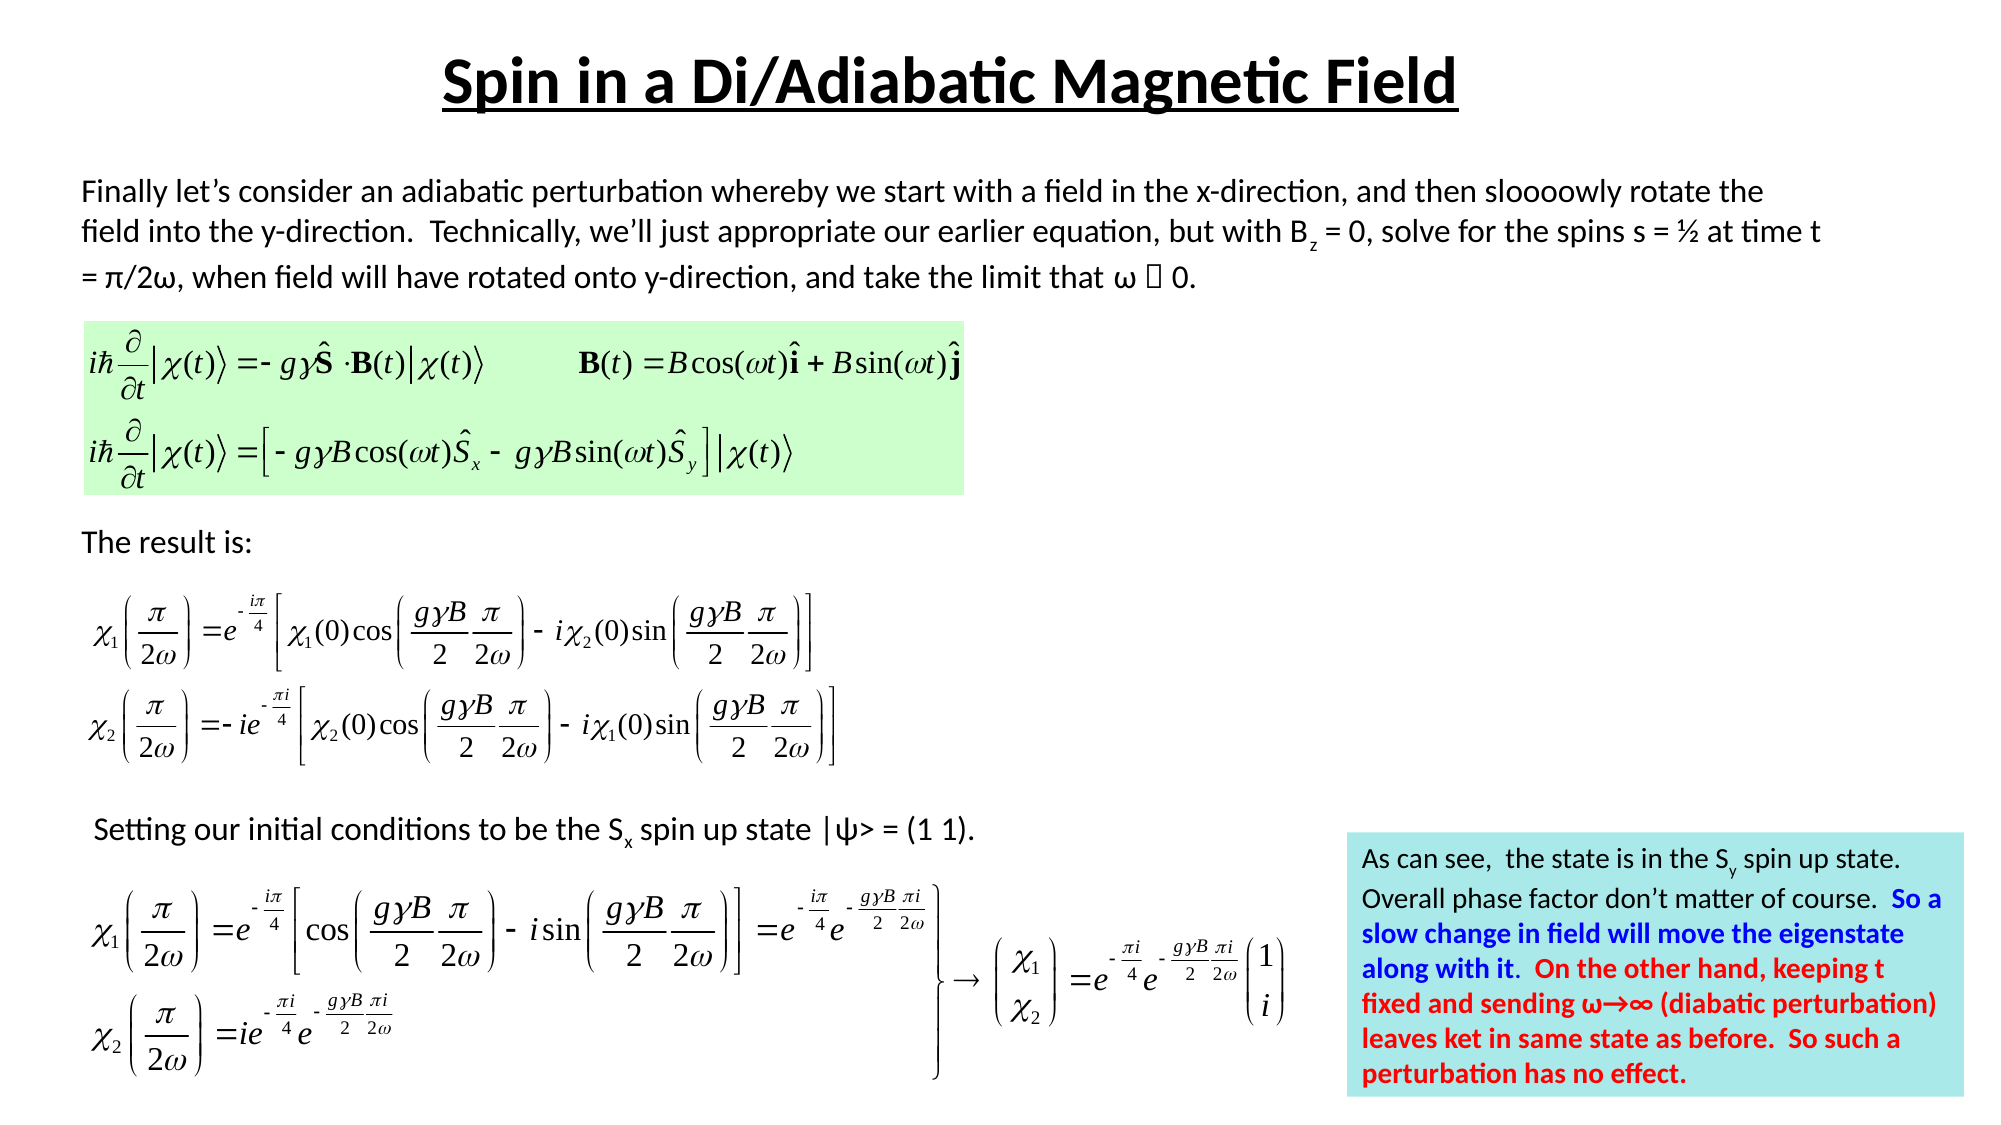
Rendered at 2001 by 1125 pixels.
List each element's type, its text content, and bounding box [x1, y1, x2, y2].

text_box As can see, the state is in the Sy spin up state. Overall phase factor don’t matter of course. So a slow change in field will move the eigenstate along with it. On the other hand, keeping t fixed and sending ω→∞ (diabatic perturbation) leaves ket in same state as before. So such a perturbation has no effect. [1347, 832, 1964, 1097]
text_box Spin in a Di/Adiabatic Magnetic Field [427, 29, 1501, 125]
text_box The result is: [66, 512, 291, 567]
text_box Setting our initial conditions to be the Sx spin up state |ψ> = (1 1). [78, 799, 1022, 860]
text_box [84, 321, 965, 496]
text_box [83, 587, 845, 773]
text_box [80, 877, 1294, 1088]
text_box Finally let’s consider an adiabatic perturbation whereby we start with a field in the x-direction, and then sloooowly rotate the field into the y-direction. Technically, we’ll just appropriate our earlier equation, but with Bz = 0, solve for the spins s = ½ at time t = π/2ω, when field will have rotated onto y-direction, and take the limit that ω  0. [66, 162, 1845, 303]
